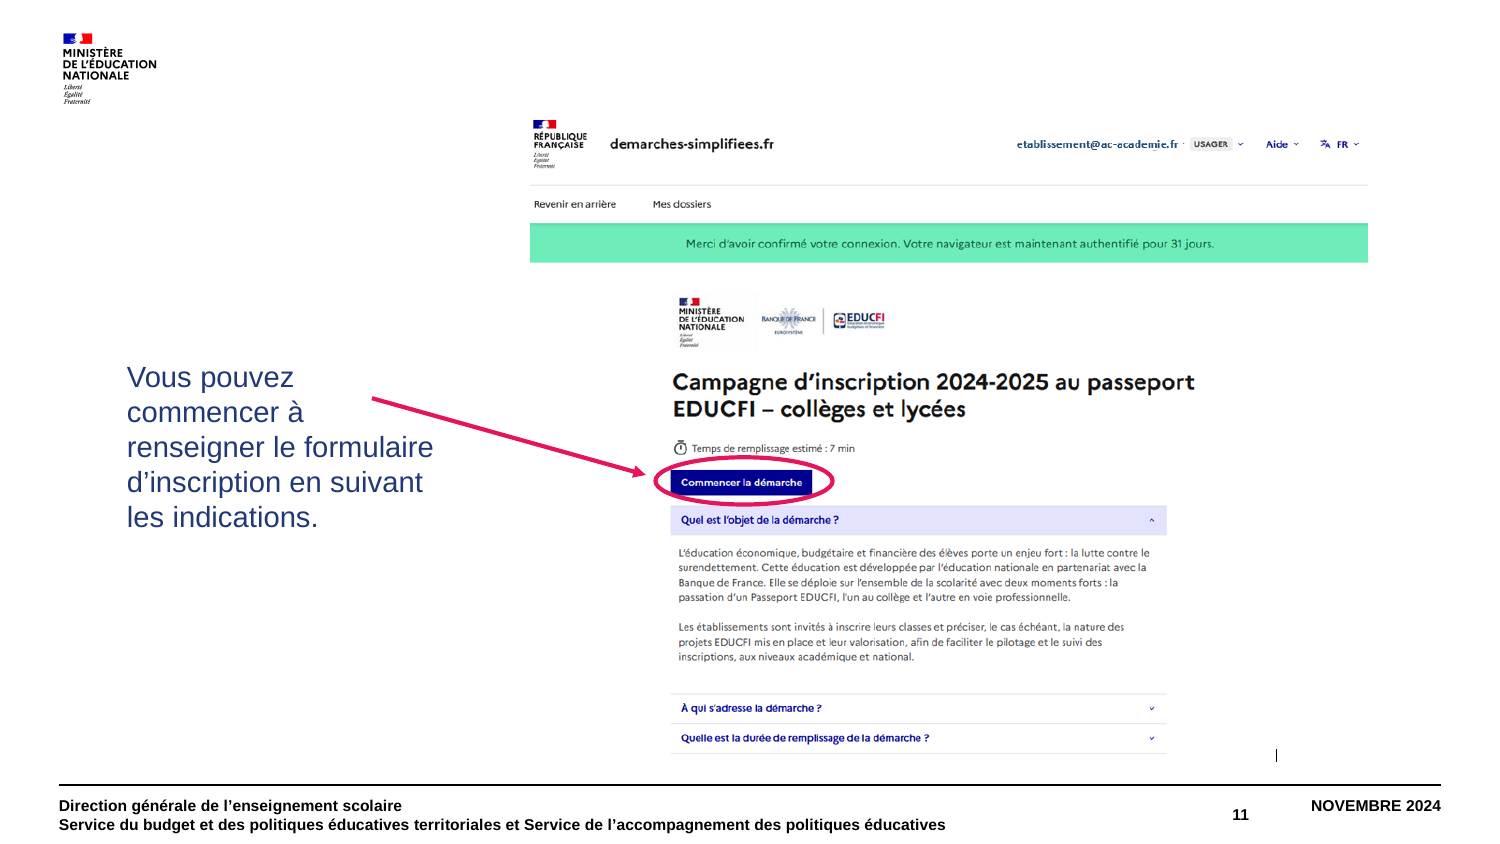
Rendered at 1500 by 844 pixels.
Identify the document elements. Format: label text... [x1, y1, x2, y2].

picture [53, 23, 178, 114]
slide_number 11 [1028, 784, 1249, 844]
footer Direction générale de l’enseignement scolaire Service du budget et des politiques éducatives territoriales et Service de l’accompagnement des politiques éducatives [59, 784, 1028, 844]
picture [525, 114, 1369, 765]
text_box Vous pouvez commencer à renseigner le formulaire d’inscription en suivant les indications. [112, 350, 455, 541]
slide_number NOVEMBRE 2024 [1249, 784, 1441, 844]
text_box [371, 397, 647, 476]
